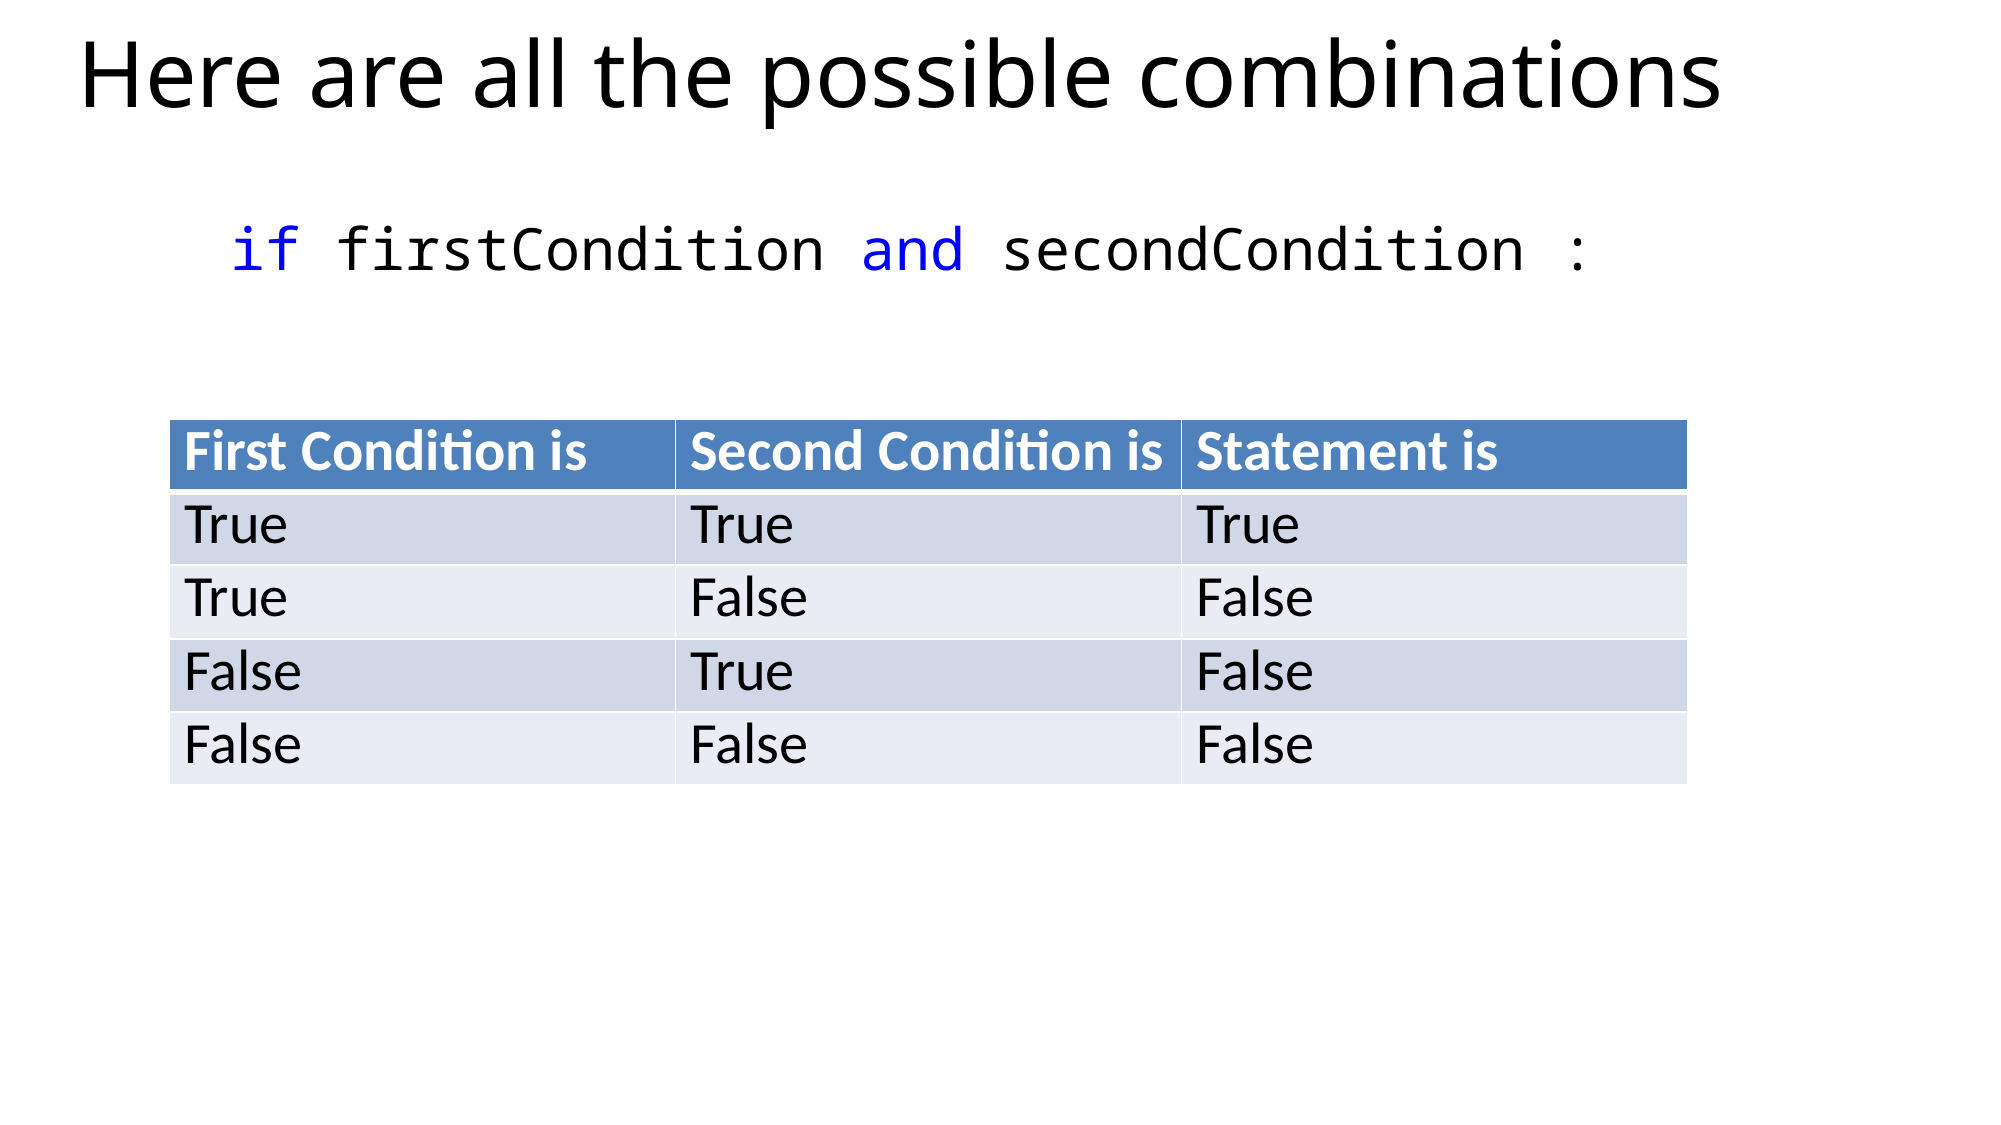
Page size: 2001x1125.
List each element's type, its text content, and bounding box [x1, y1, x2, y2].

table_header First Condition is [170, 420, 675, 489]
table_cell False [676, 566, 1181, 638]
table_cell False [1182, 713, 1687, 784]
table_cell True [170, 566, 675, 638]
table_header Statement is [1182, 420, 1687, 489]
table_cell False [170, 713, 675, 784]
title Here are all the possible combinations [62, 29, 1953, 205]
table_header Second Condition is [676, 420, 1181, 489]
table_cell True [676, 640, 1181, 711]
table_cell True [170, 495, 675, 564]
table_cell True [1182, 495, 1687, 564]
table_cell True [676, 495, 1181, 564]
table_cell False [1182, 566, 1687, 638]
table_cell False [1182, 640, 1687, 711]
table_cell False [676, 713, 1181, 784]
text_box if firstCondition and secondCondition : [216, 204, 1611, 380]
table_cell False [170, 640, 675, 711]
